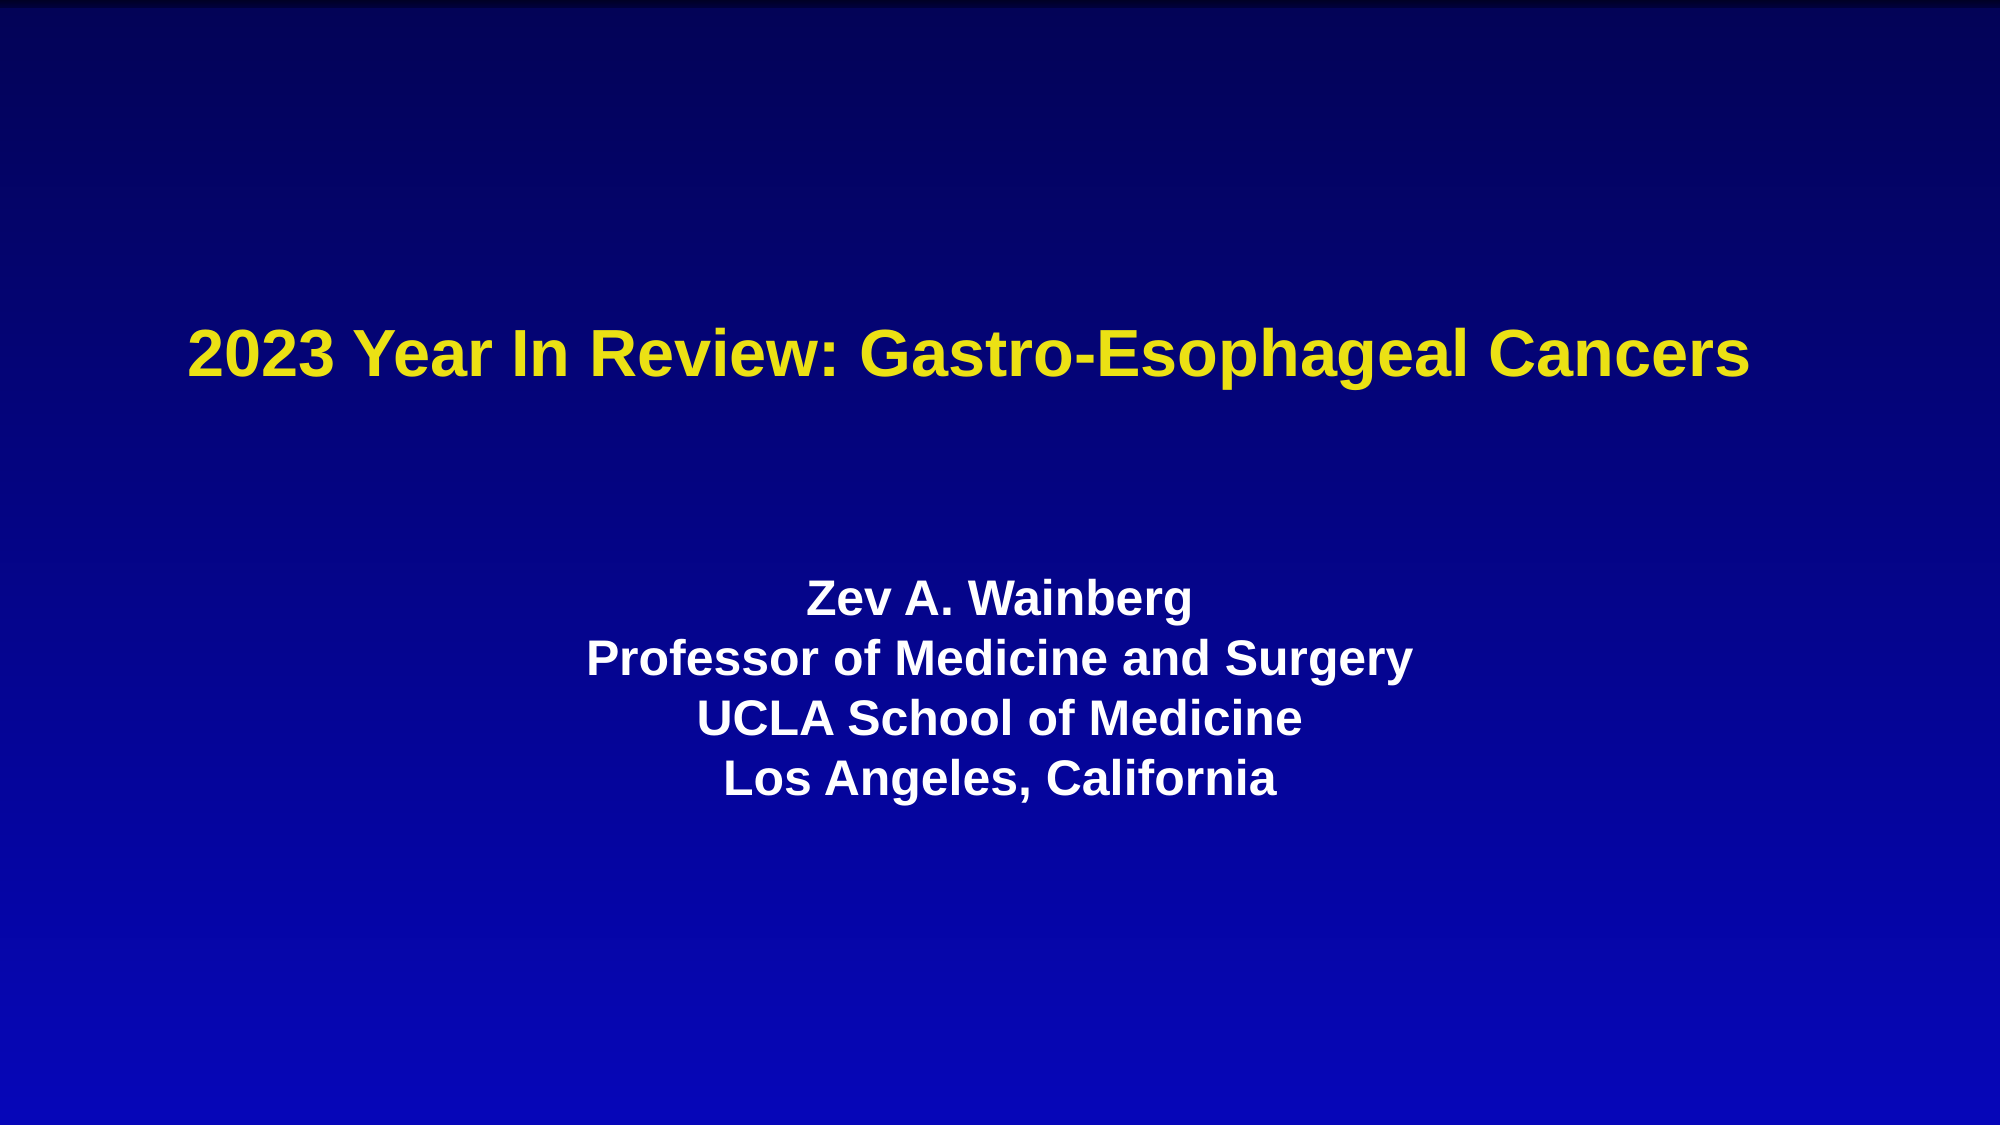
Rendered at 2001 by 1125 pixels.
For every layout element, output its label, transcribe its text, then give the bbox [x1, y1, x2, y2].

subtitle Zev A. Wainberg Professor of Medicine and Surgery UCLA School of Medicine Los Angeles, California [474, 565, 1526, 964]
title 2023 Year In Review: Gastro-Esophageal Cancers [165, 156, 1775, 398]
